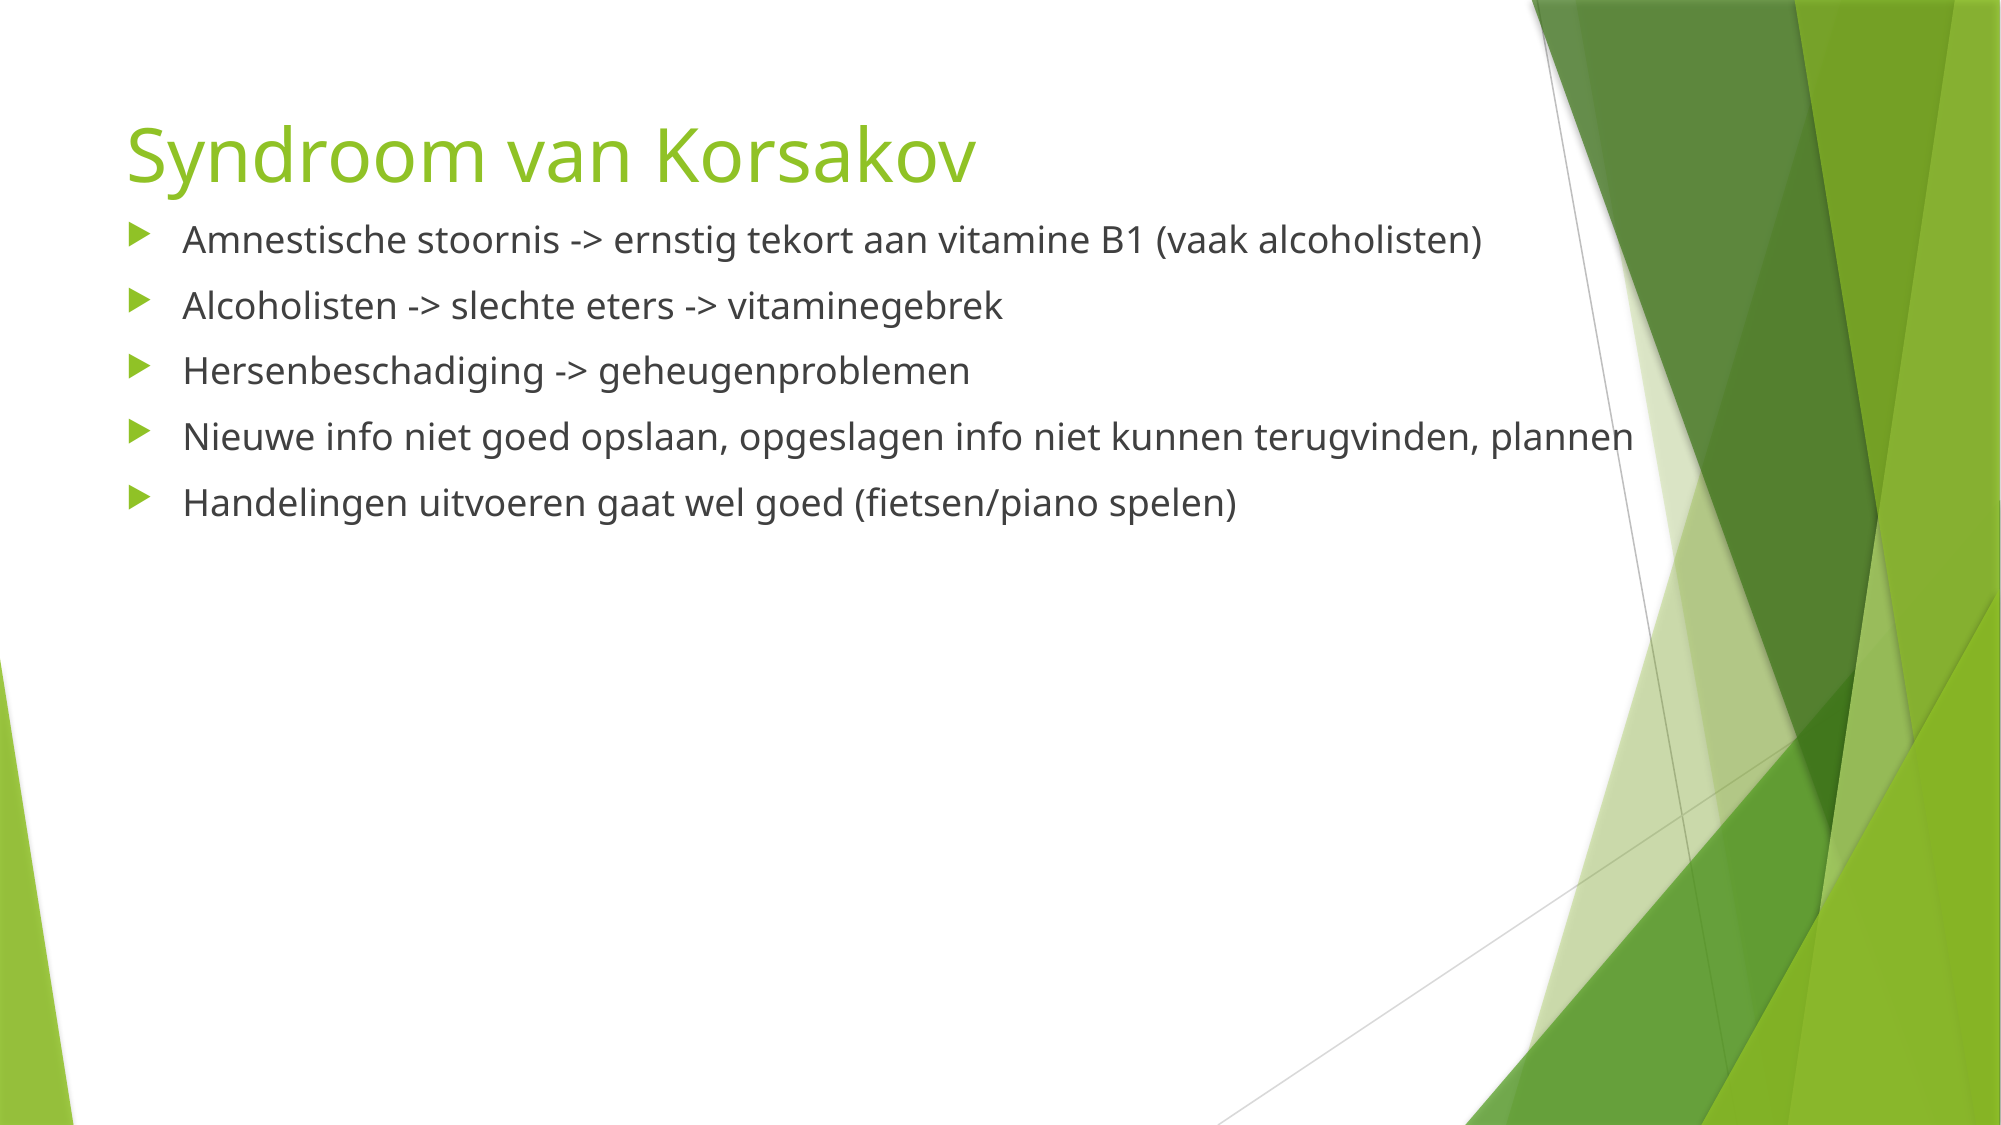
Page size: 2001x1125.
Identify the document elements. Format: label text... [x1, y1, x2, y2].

list Amnestische stoornis -> ernstig tekort aan vitamine B1 (vaak alcoholisten) Alcoholisten -> slechte eters -> vitaminegebrek Hersenbeschadiging -> geheugenproblemen Nieuwe info niet goed opslaan, opgeslagen info niet kunnen terugvinden, plannen Handelingen uitvoeren gaat wel goed (fietsen/piano spelen) [111, 208, 1657, 845]
title Syndroom van Korsakov [111, 99, 1522, 208]
